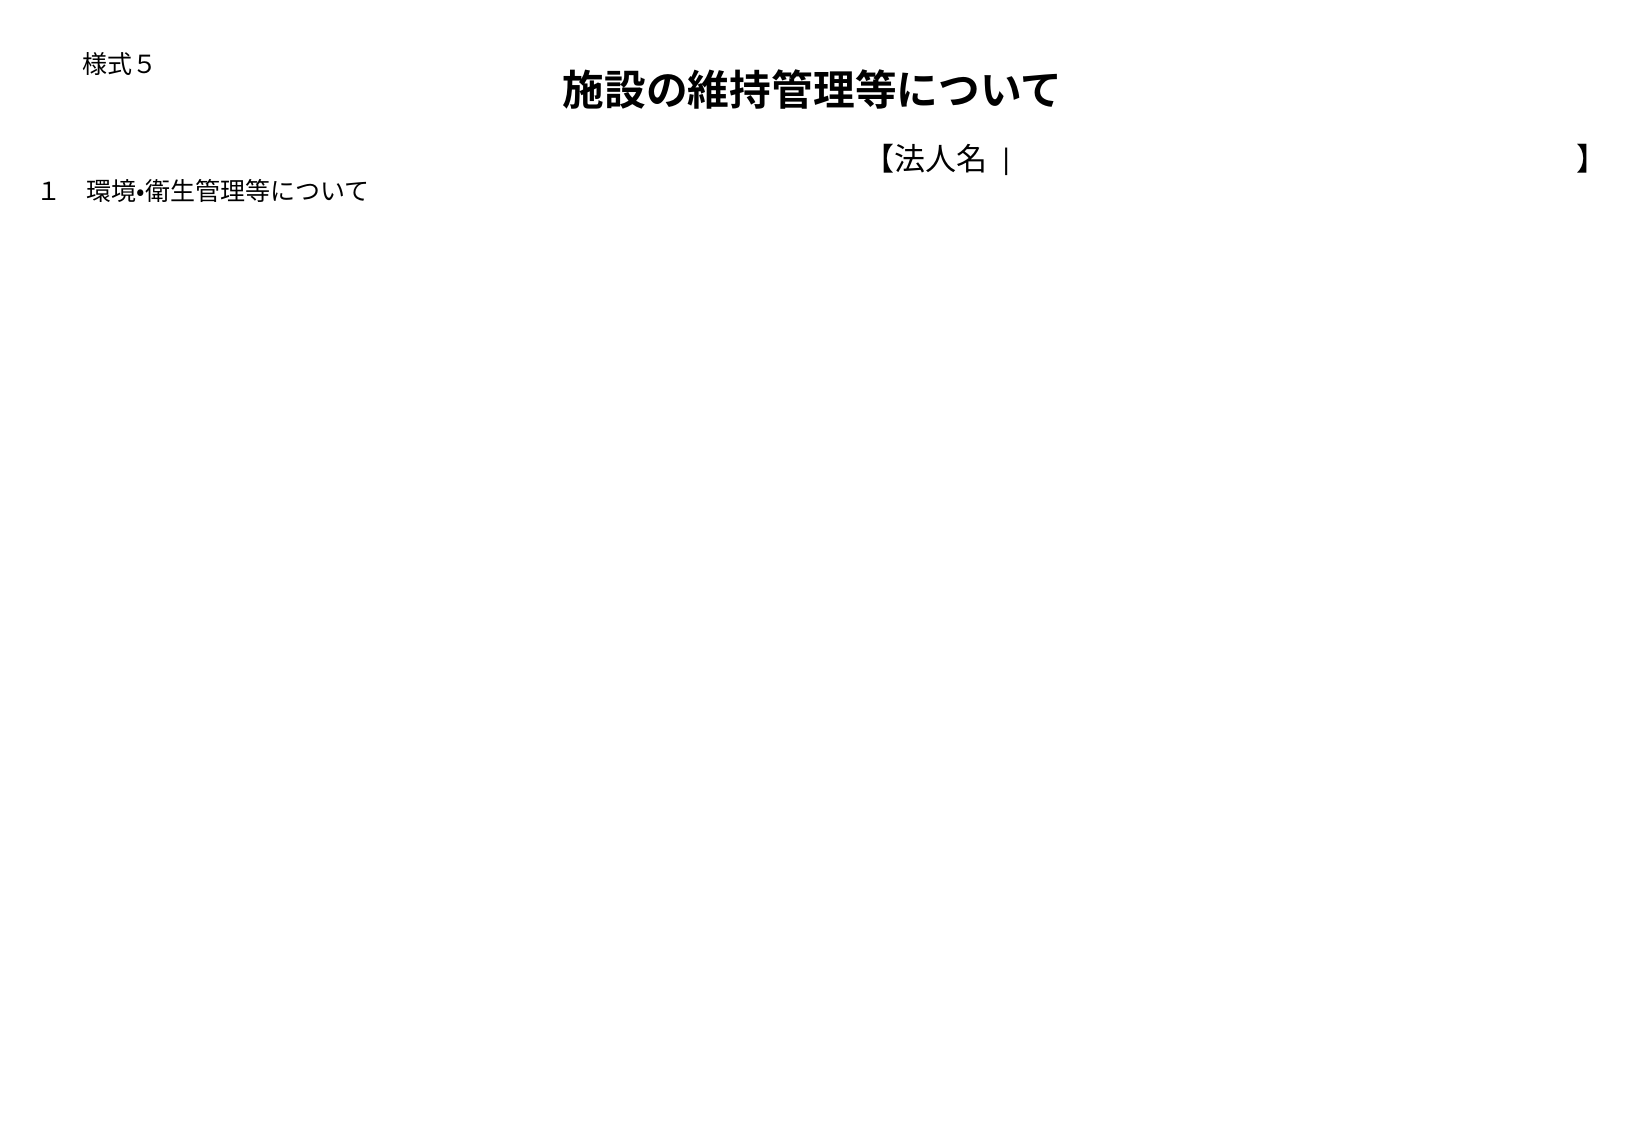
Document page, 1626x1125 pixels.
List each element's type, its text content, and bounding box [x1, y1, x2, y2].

title 様式５ [39, 37, 201, 87]
text_box １ 環境・衛生管理等について [21, 171, 634, 241]
subtitle 施設の維持管理等について [449, 61, 1176, 131]
text_box 【法人名 | 】 [848, 136, 1625, 206]
